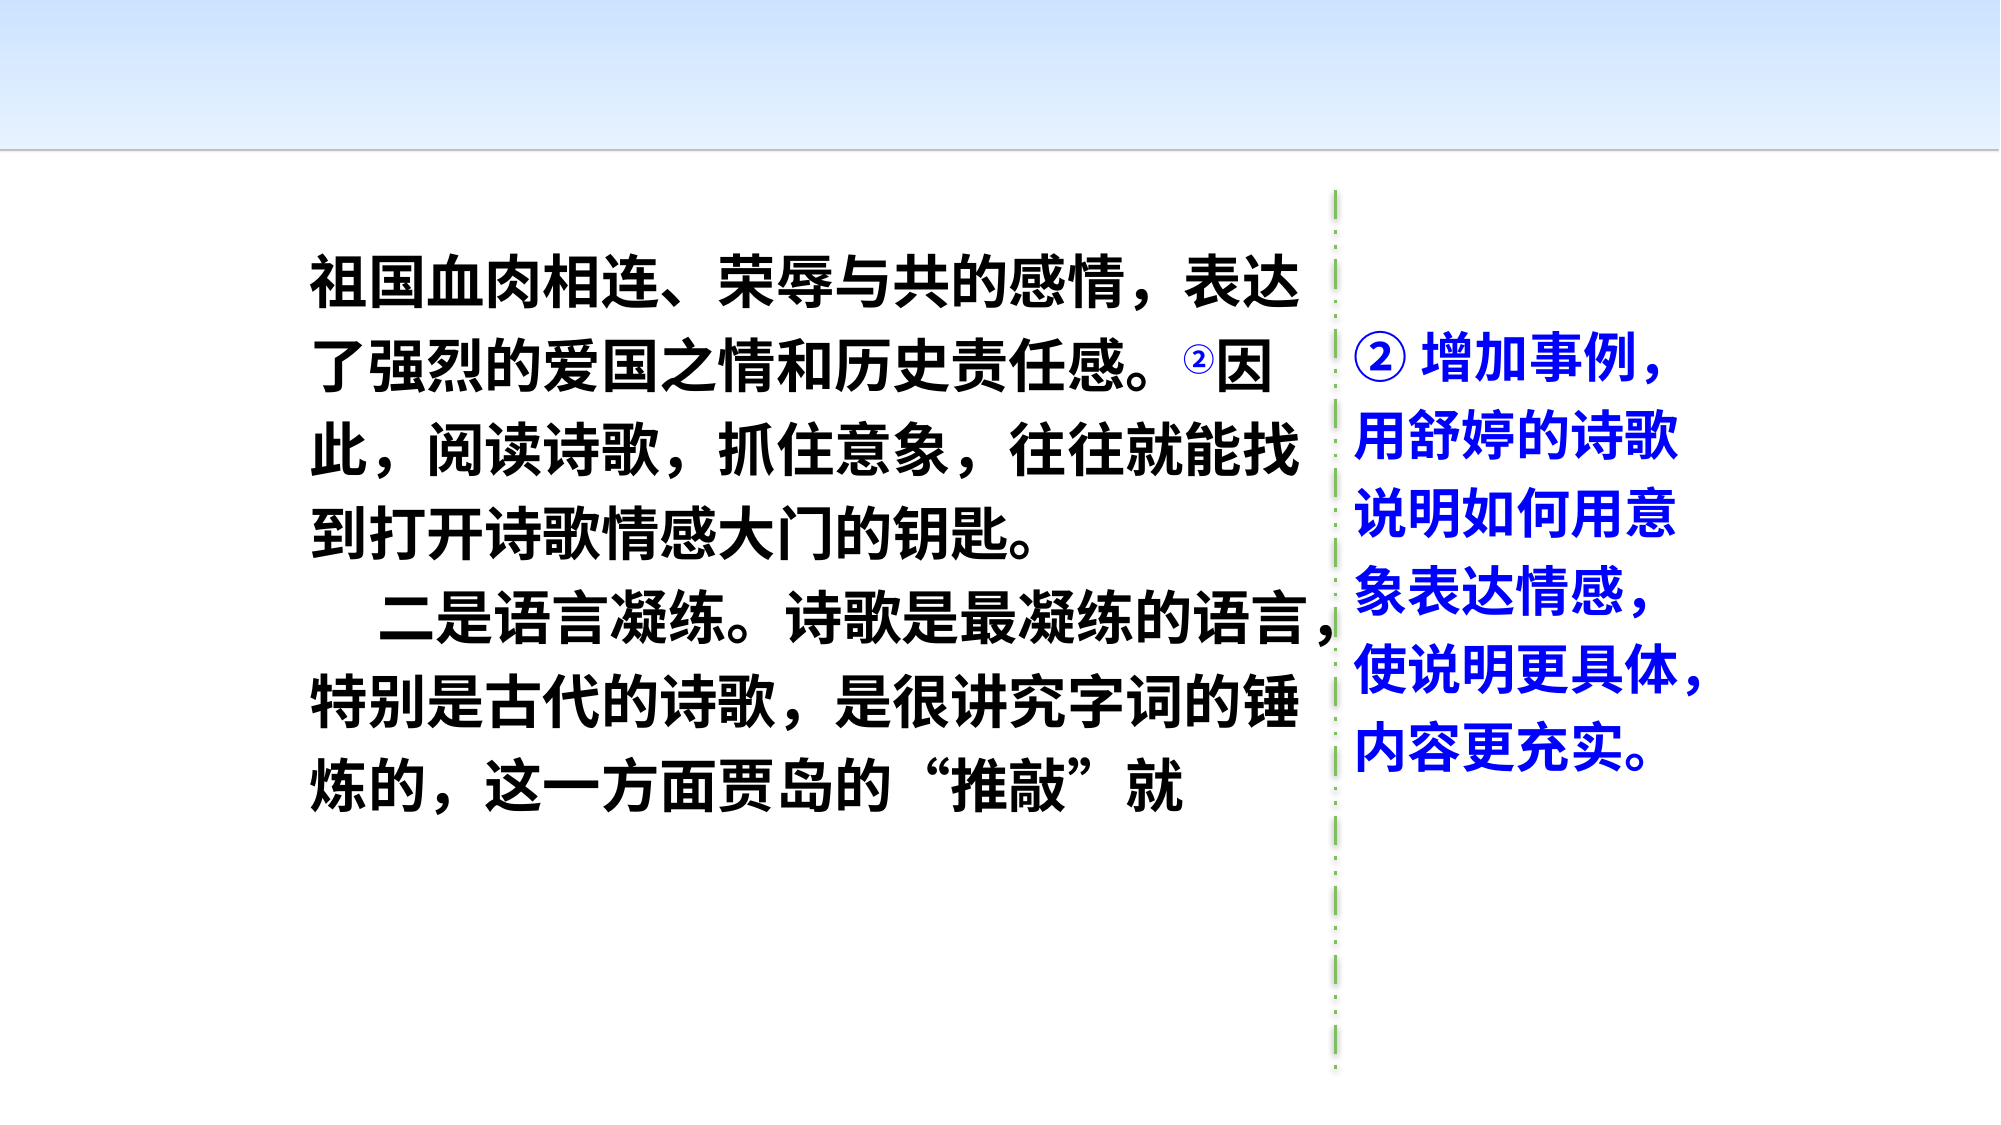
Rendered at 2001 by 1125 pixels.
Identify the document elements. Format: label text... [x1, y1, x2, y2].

text_box ②增加事例，用舒婷的诗歌说明如何用意象表达情感，使说明更具体，内容更充实。 [1340, 303, 1699, 786]
text_box 祖国血肉相连、荣辱与共的感情，表达了强烈的爱国之情和历史责任感。②因此，阅读诗歌，抓住意象，往往就能找到打开诗歌情感大门的钥匙。 二是语言凝练。诗歌是最凝练的语言，特别是古代的诗歌，是很讲究字词的锤炼的，这一方面贾岛的“推敲”就 [295, 223, 1325, 827]
